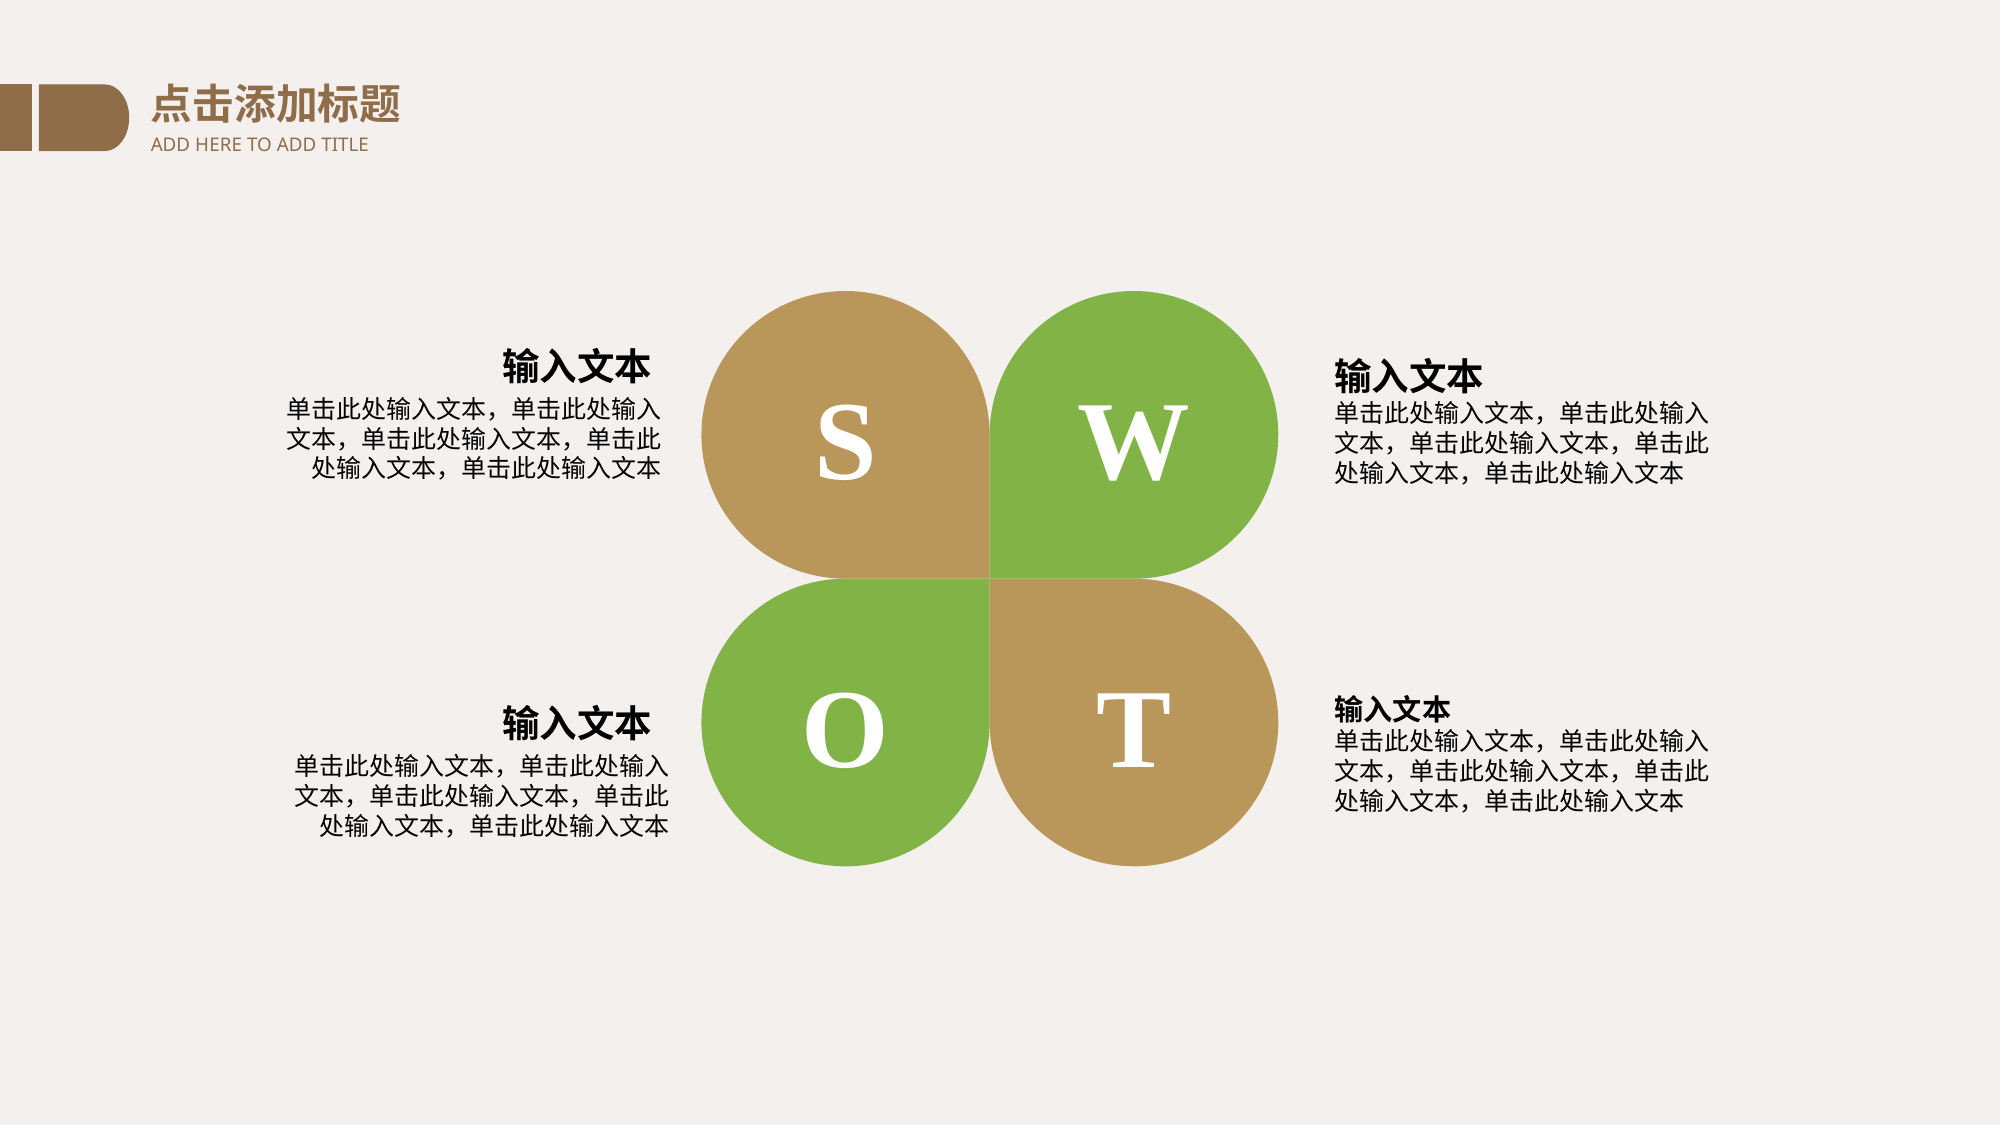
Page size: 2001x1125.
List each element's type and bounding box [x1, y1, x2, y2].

text_box [259, 290, 1739, 867]
text_box [0, 69, 439, 164]
